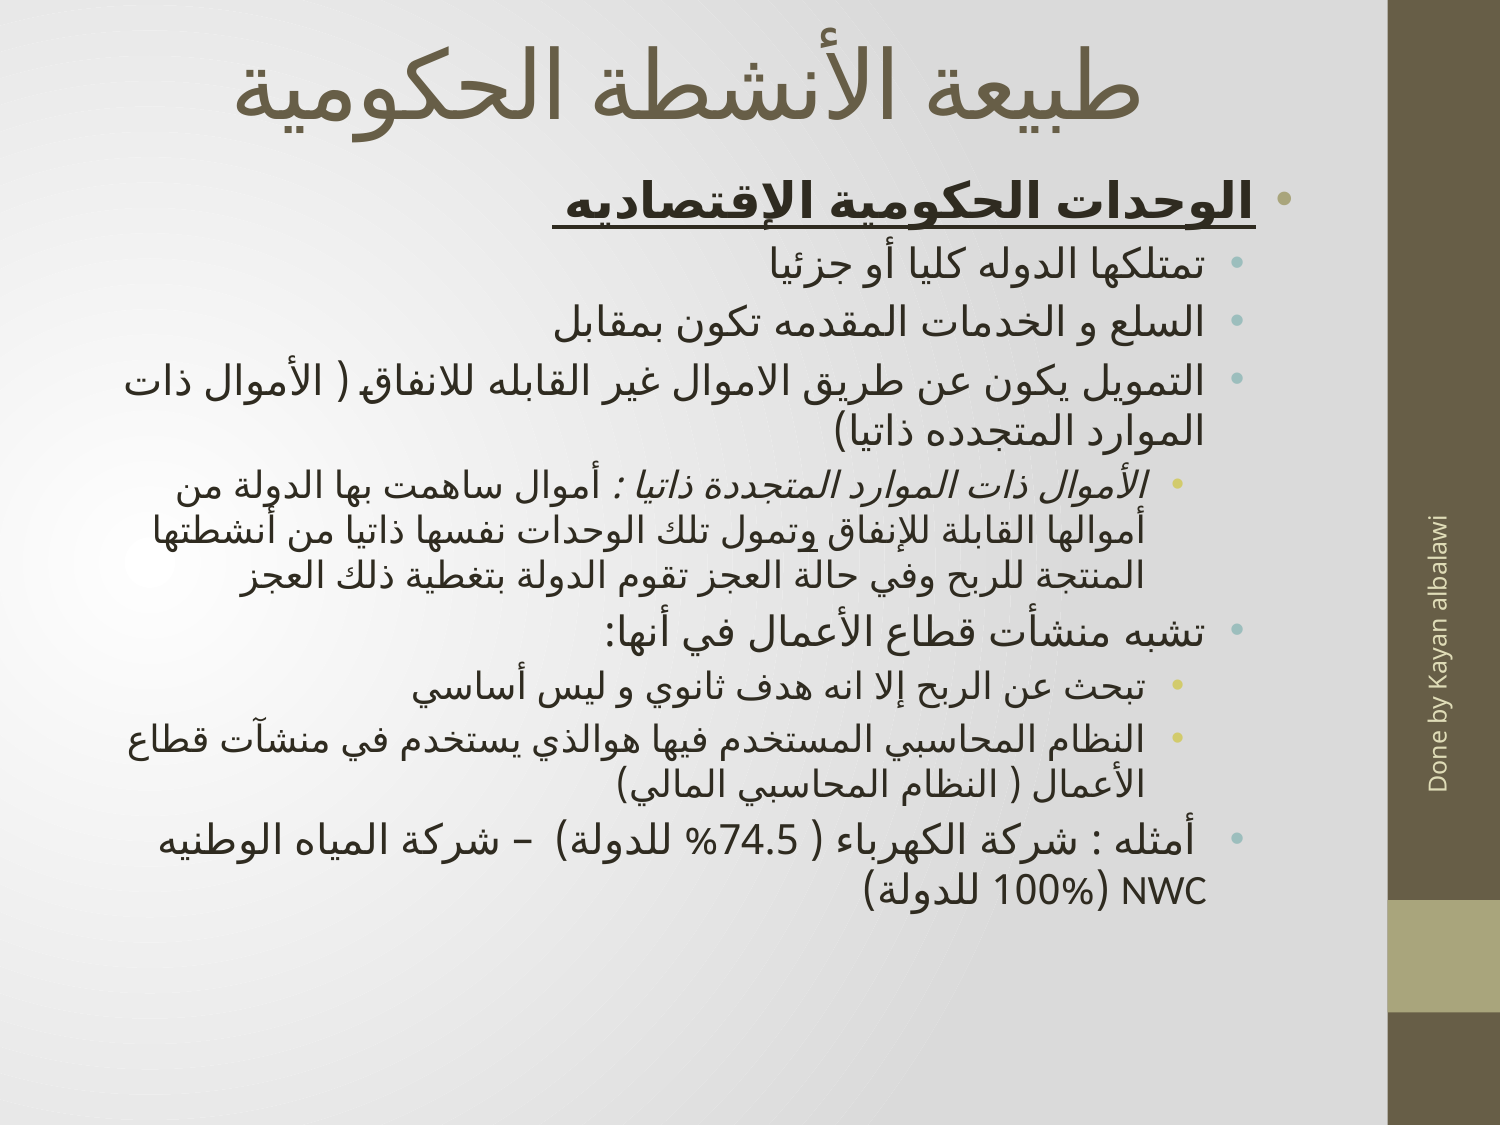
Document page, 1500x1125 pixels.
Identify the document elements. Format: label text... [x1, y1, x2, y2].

title طبيعة الأنشطة الحكومية [75, 45, 1325, 233]
list الوحدات الحكومية الإقتصاديه تمتلكها الدوله كليا أو جزئيا السلع و الخدمات المقدمه تكون بمقابل التمويل يكون عن طريق الاموال غير القابله للانفاق ( الأموال ذات الموارد المتجدده ذاتيا) الأموال ذات الموارد المتجددة ذاتيا : أموال ساهمت بها الدولة من أموالها القابلة للإنفاق وتمول تلك الوحدات نفسها ذاتيا من أنشطتها المنتجة للربح وفي حالة العجز تقوم الدولة بتغطية ذلك العجز تشبه منشأت قطاع الأعمال في أنها: تبحث عن الربح إلا انه هدف ثانوي و ليس أساسي النظام المحاسبي المستخدم فيها هوالذي يستخدم في منشآت قطاع الأعمال ( النظام المحاسبي المالي) أمثله : شركة الكهرباء ( 74.5% للدولة) – شركة المياه الوطنيه NWC (100% للدولة) [76, 160, 1327, 980]
footer Done by Kayan albalawi [1408, 500, 1469, 889]
